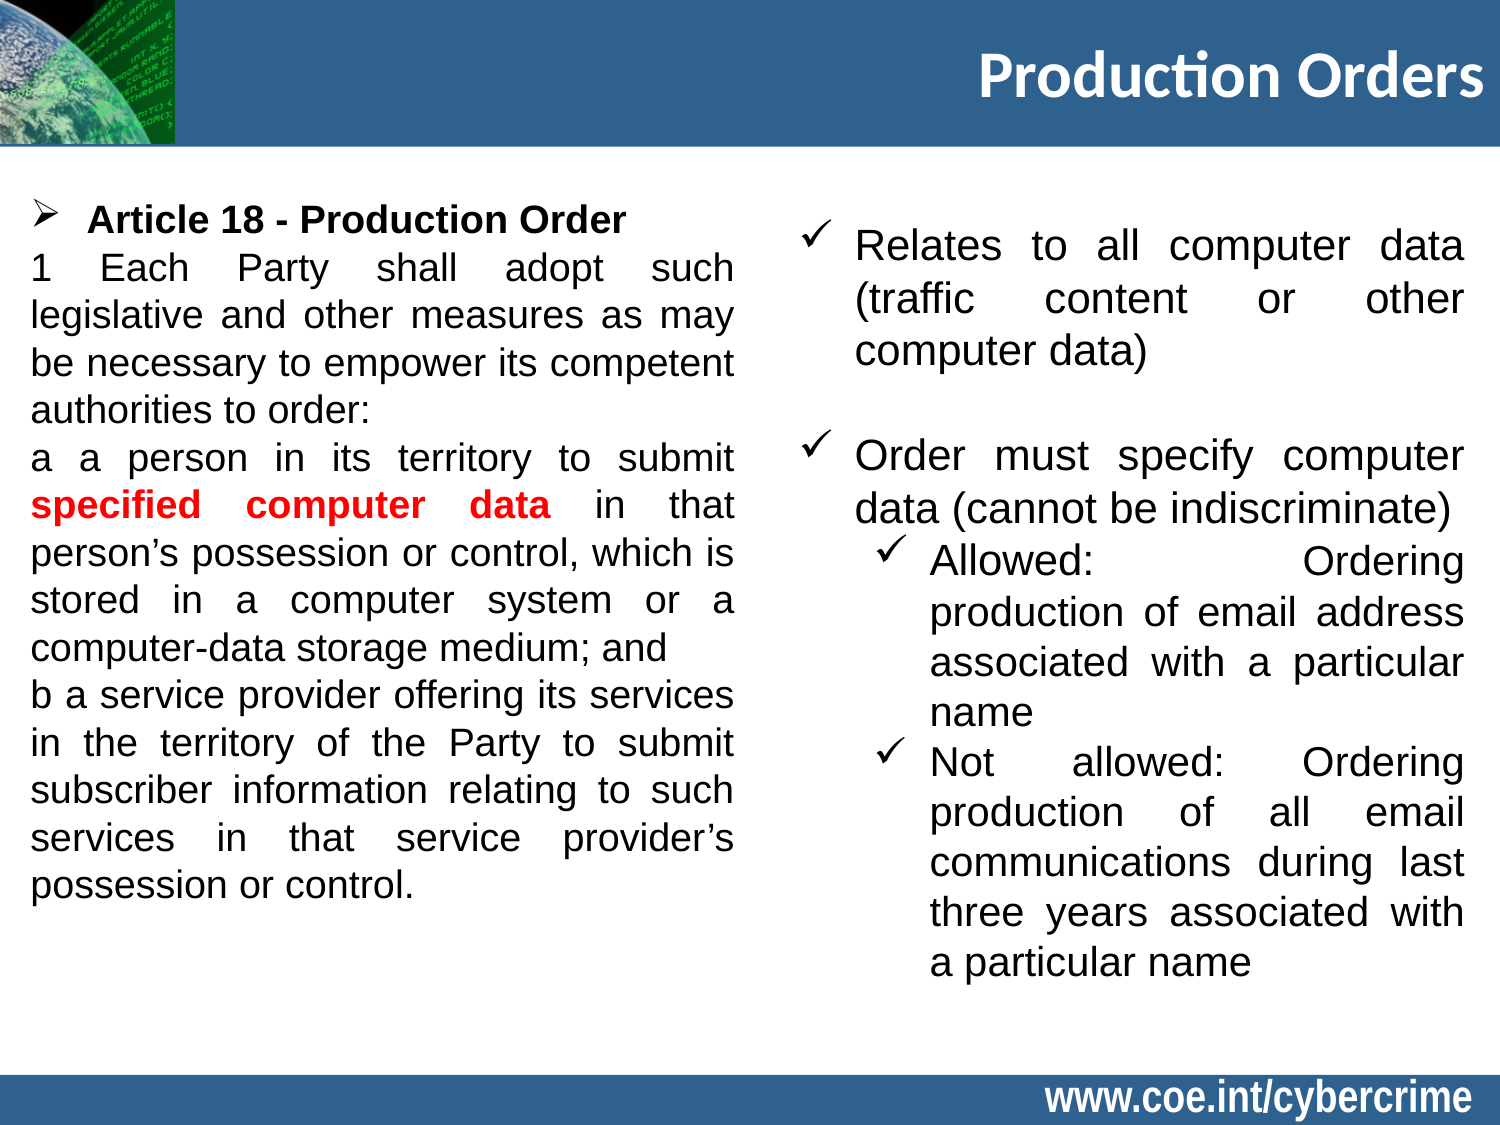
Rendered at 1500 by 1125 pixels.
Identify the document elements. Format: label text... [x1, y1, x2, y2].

picture [0, 0, 175, 144]
text_box [0, 1073, 1030, 1125]
text_box Relates to all computer data (traffic content or other computer data) Order must specify computer data (cannot be indiscriminate) Allowed: Ordering production of email address associated with a particular name Not allowed: Ordering production of all email communications during last three years associated with a particular name [783, 209, 1480, 992]
text_box Article 18 - Production Order 1 Each Party shall adopt such legislative and other measures as may be necessary to empower its competent authorities to order: a a person in its territory to submit specified computer data in that person’s possession or control, which is stored in a computer system or a computer-data storage medium; and b a service provider offering its services in the territory of the Party to submit subscriber information relating to such services in that service provider’s possession or control. [15, 186, 750, 914]
text_box www.coe.int/cybercrime [1030, 1059, 1500, 1125]
text_box Production Orders [177, 0, 1500, 149]
